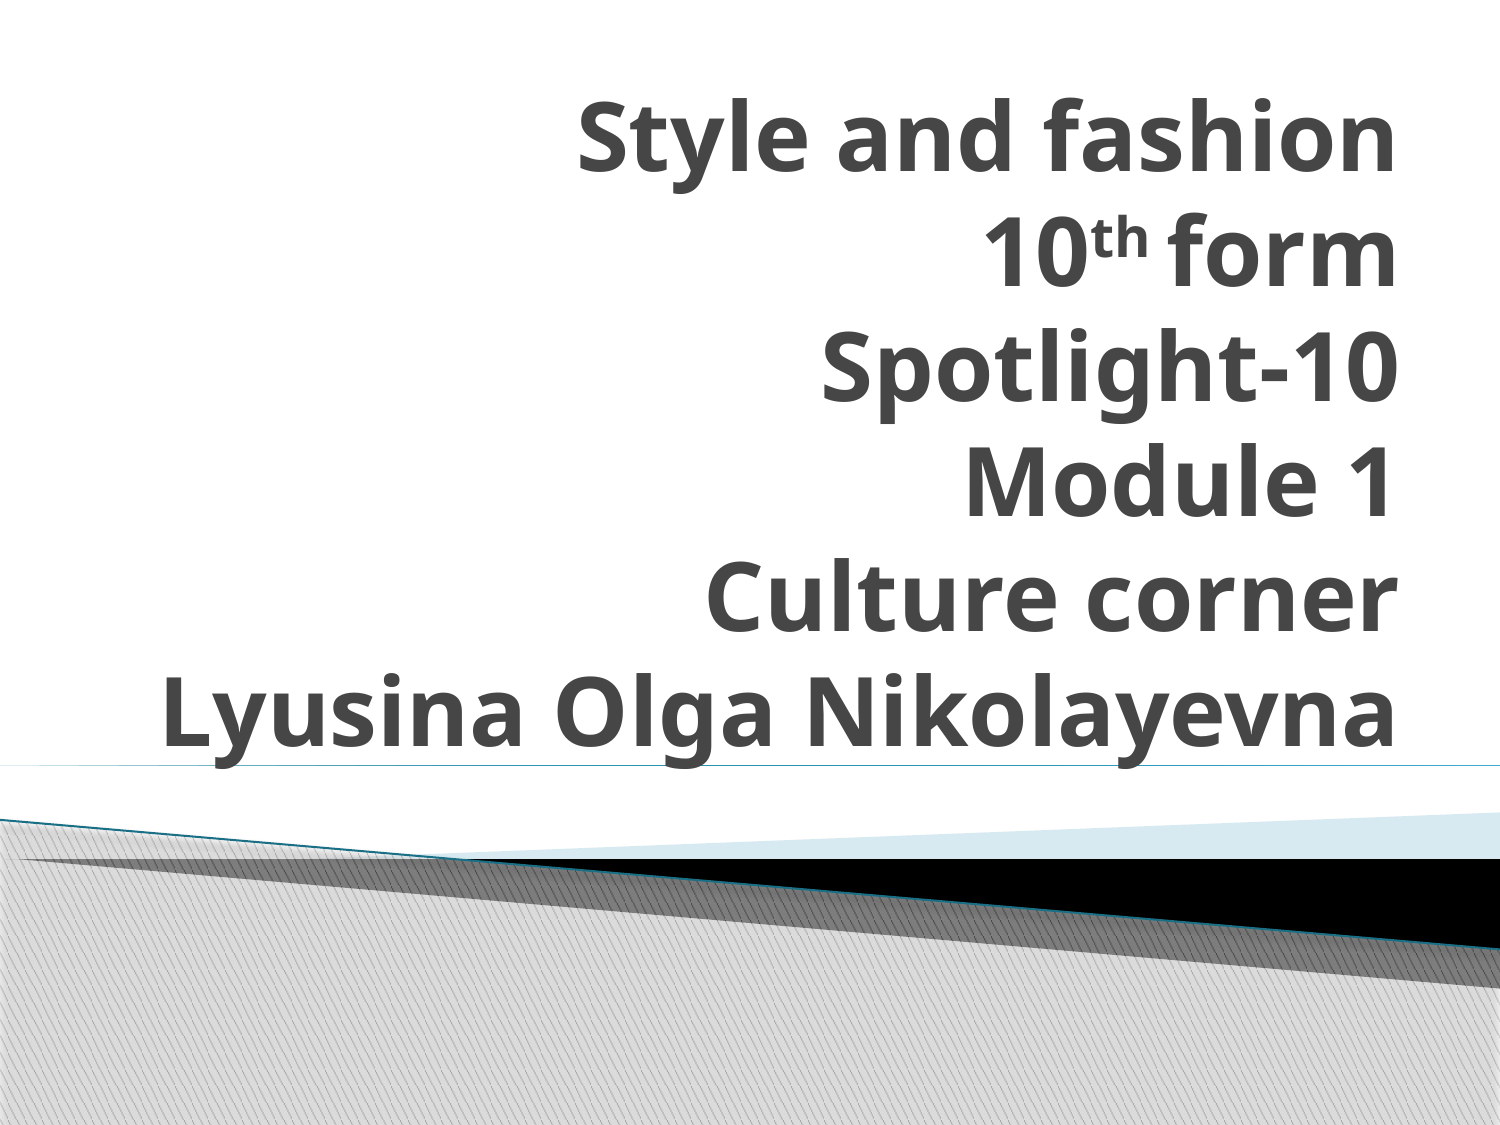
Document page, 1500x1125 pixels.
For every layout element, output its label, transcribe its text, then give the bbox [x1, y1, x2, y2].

picture [5, 859, 1500, 989]
title Style and fashion 10th form Spotlight-10 Module 1 Culture corner Lyusina Olga Nikolayevna [140, 46, 1416, 774]
